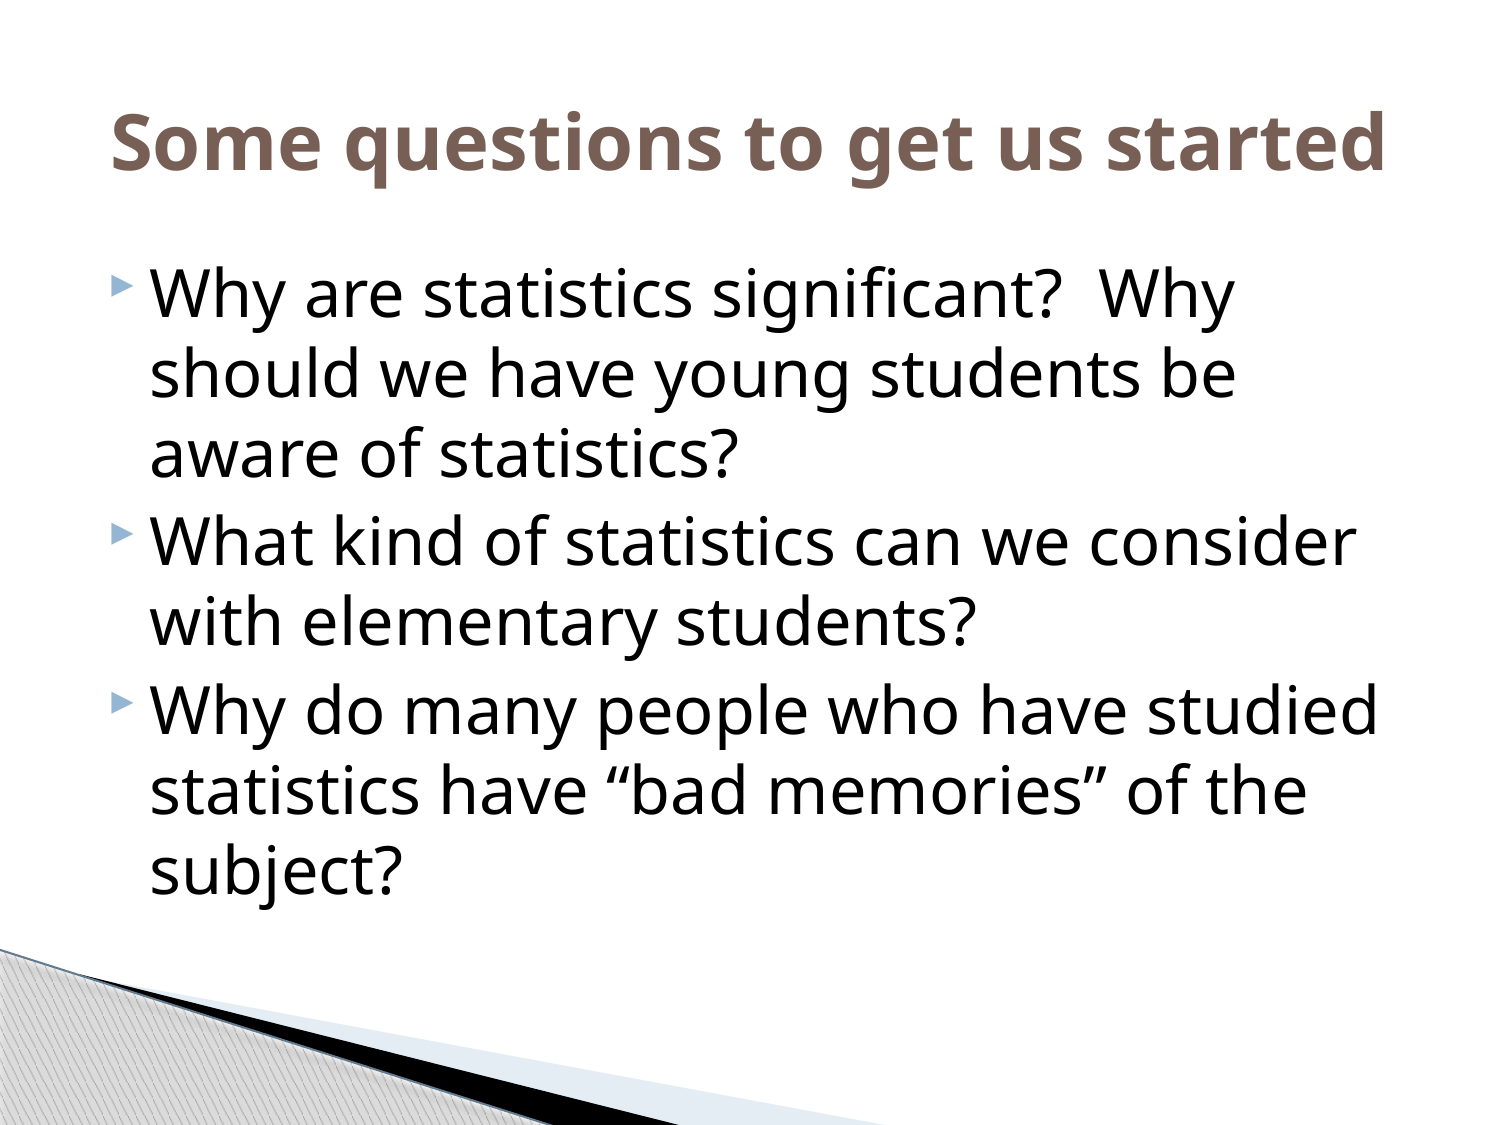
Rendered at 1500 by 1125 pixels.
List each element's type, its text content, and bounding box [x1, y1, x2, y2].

title Some questions to get us started [75, 45, 1425, 233]
list Why are statistics significant? Why should we have young students be aware of statistics? What kind of statistics can we consider with elementary students? Why do many people who have studied statistics have “bad memories” of the subject? [75, 243, 1425, 986]
